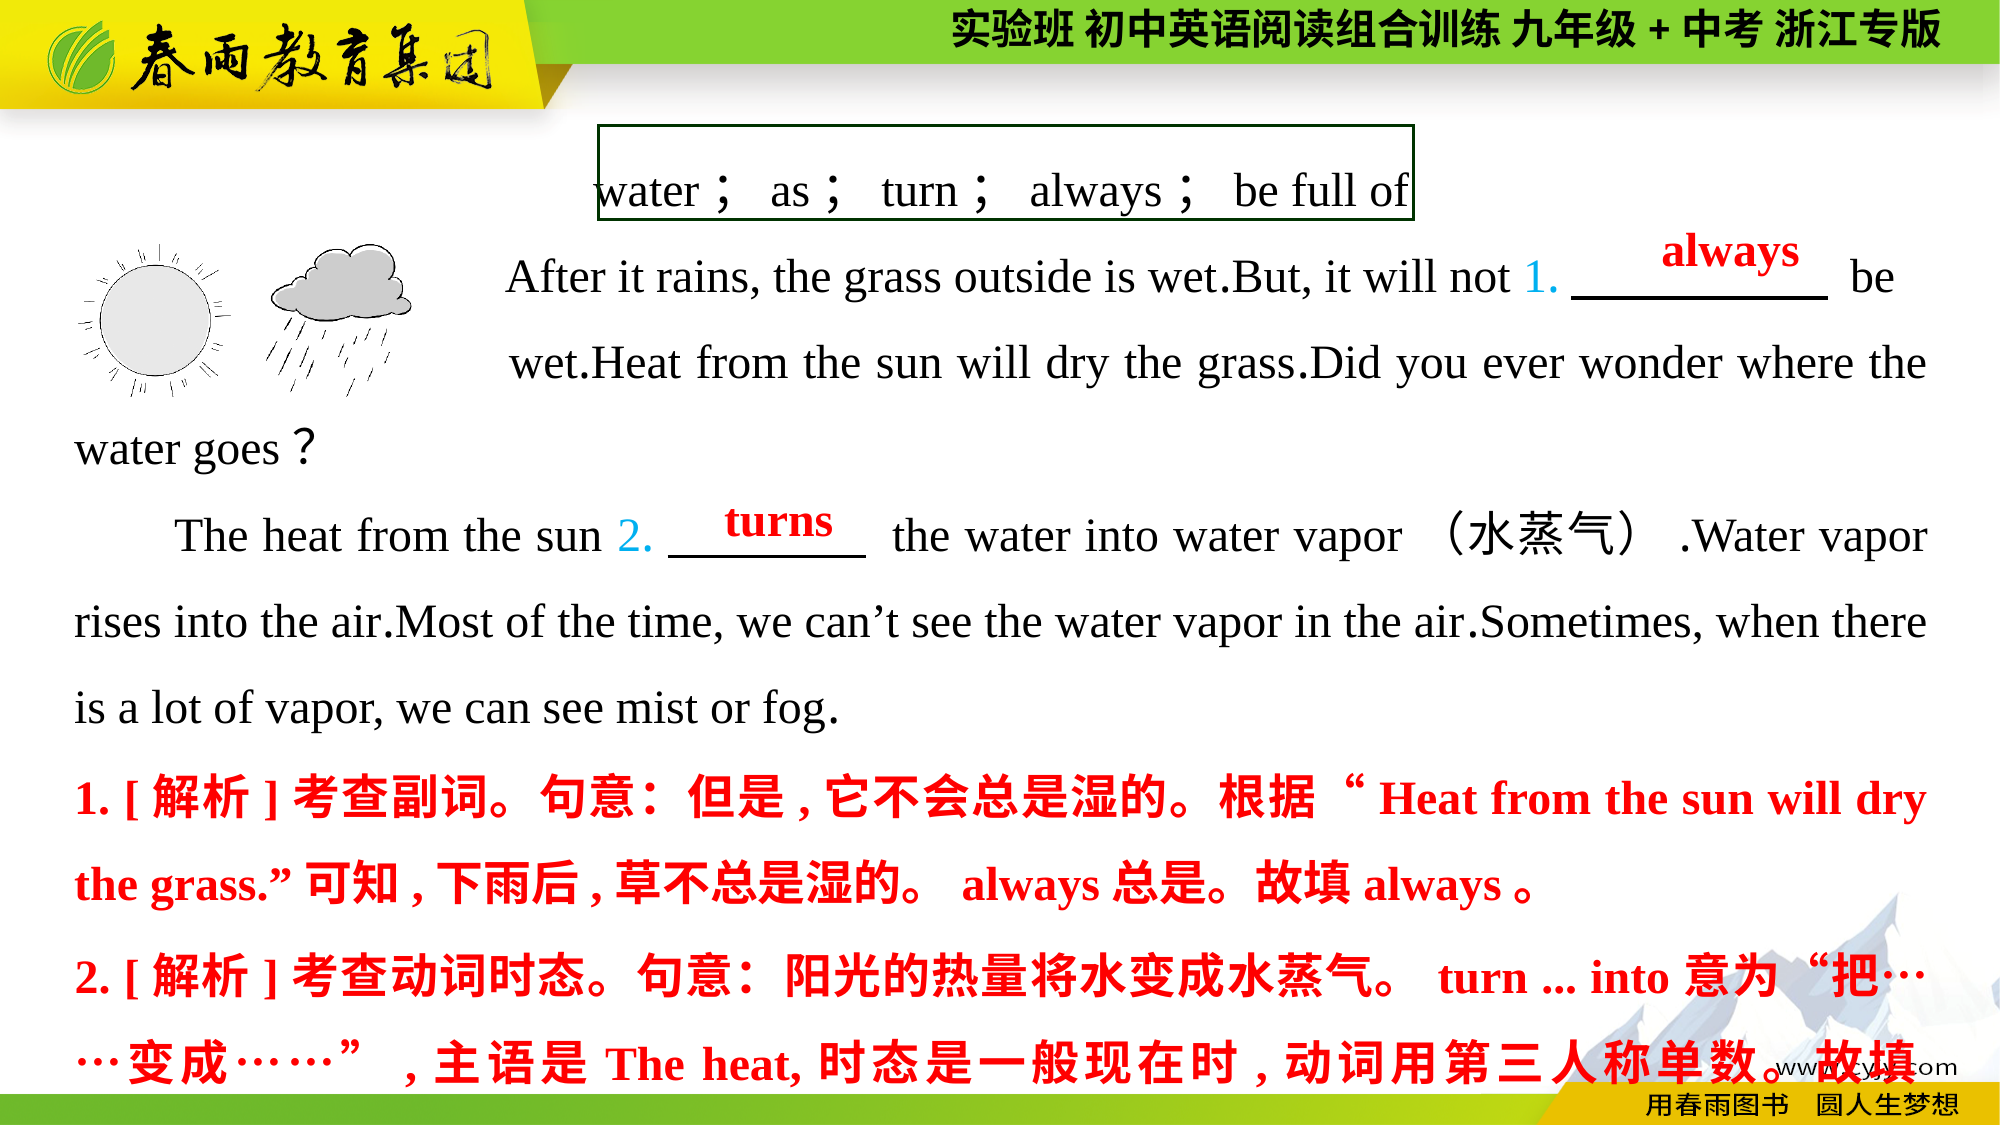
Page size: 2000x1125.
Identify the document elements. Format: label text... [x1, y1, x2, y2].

list water；as；turn；always；be full of After it rains, the grass outside is wet.But, it will not 1. be wet.Heat from the sun will dry the grass.Did you ever wonder where the water goes？ The heat from the sun 2. the water into water vapor（水蒸气）.Water vapor rises into the air.Most of the time, we can’t see the water vapor in the air.Sometimes, when there is a lot of vapor, we can see mist or fog. [59, 122, 1944, 730]
picture [78, 244, 412, 397]
text_box 1. [解析]考查副词。句意：但是,它不会总是湿的。根据“Heat from the sun will dry the grass.”可知,下雨后,草不总是湿的。always总是。故填always。 [59, 730, 1944, 909]
text_box 2. [解析]考查动词时态。句意：阳光的热量将水变成水蒸气。turn ... into意为“把……变成……”,主语是The heat,时态是一般现在时,动词用第三人称单数。故填turns。 [59, 909, 1944, 1125]
text_box turns [709, 481, 849, 554]
text_box [598, 125, 1414, 220]
text_box always [1646, 211, 1815, 284]
picture [0, 0, 2000, 1125]
